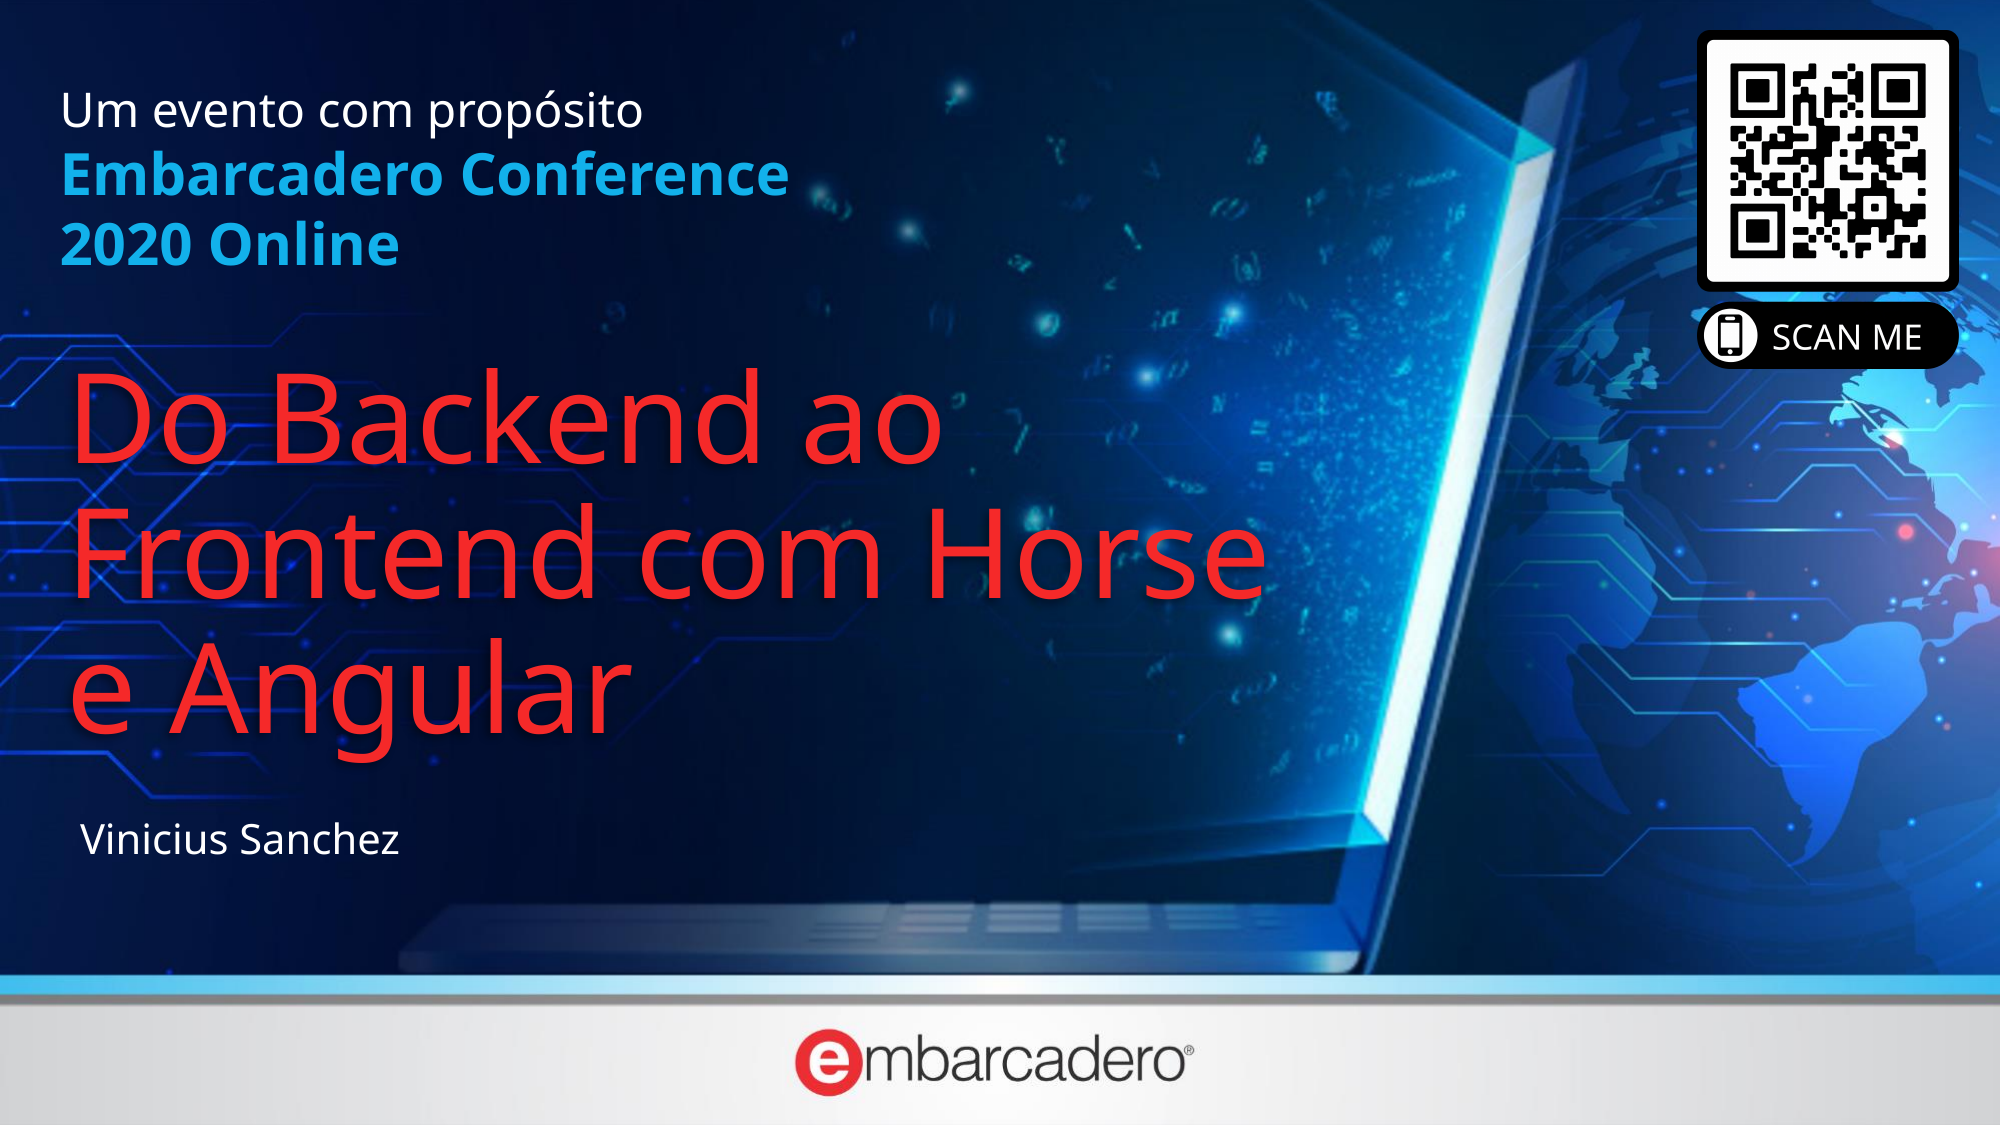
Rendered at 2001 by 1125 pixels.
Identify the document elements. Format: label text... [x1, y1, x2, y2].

title Do Backend ao Frontend com Horse e Angular [51, 398, 1520, 768]
subtitle Vinicius Sanchez [65, 805, 967, 856]
picture [0, 0, 2000, 1125]
